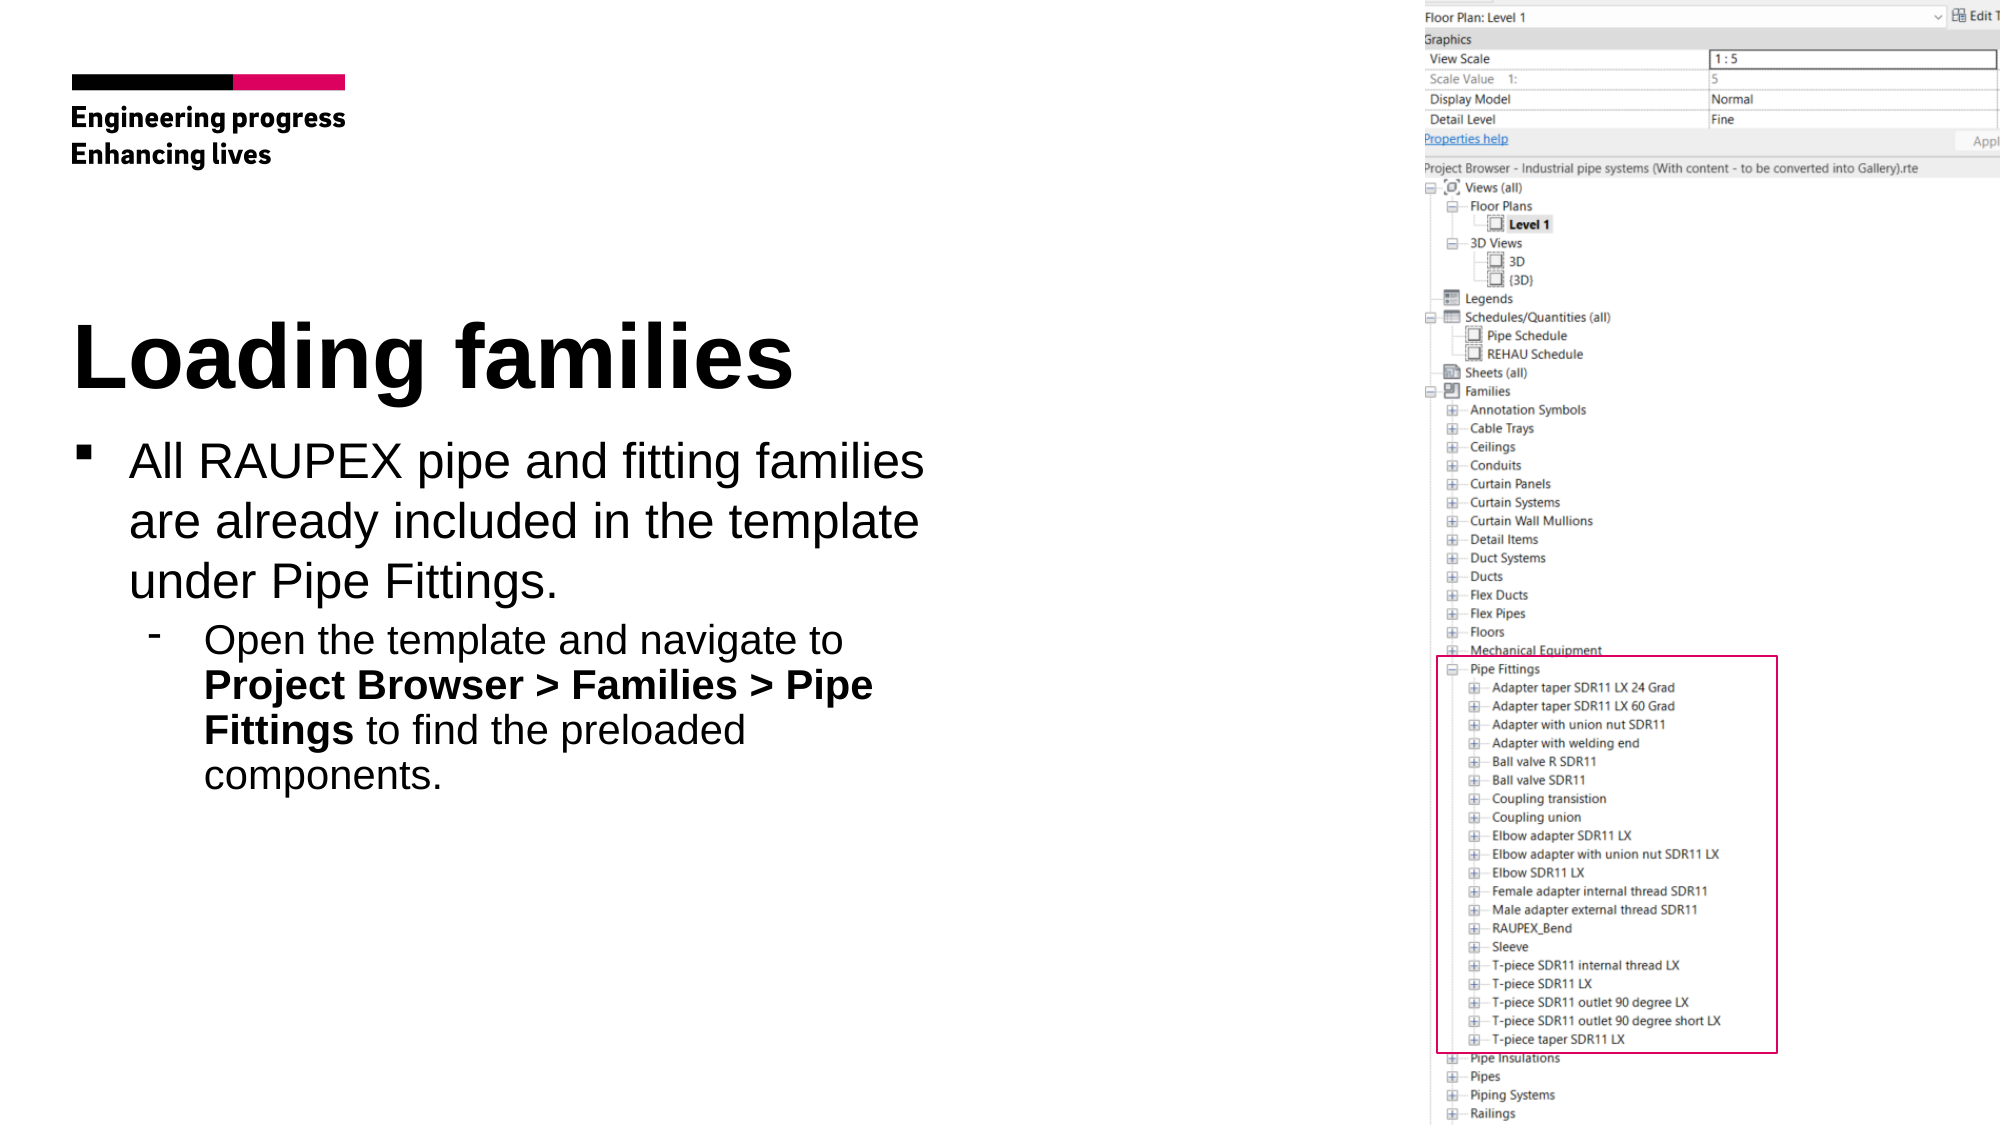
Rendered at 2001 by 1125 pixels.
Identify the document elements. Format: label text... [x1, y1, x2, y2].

list All RAUPEX pipe and fitting families are already included in the template under Pipe Fittings. Open the template and navigate to Project Browser > Families > Pipe Fittings to find the preloaded components. [72, 428, 965, 1102]
title Loading families [72, 296, 965, 428]
picture [1425, 0, 2000, 1125]
picture [72, 74, 345, 171]
